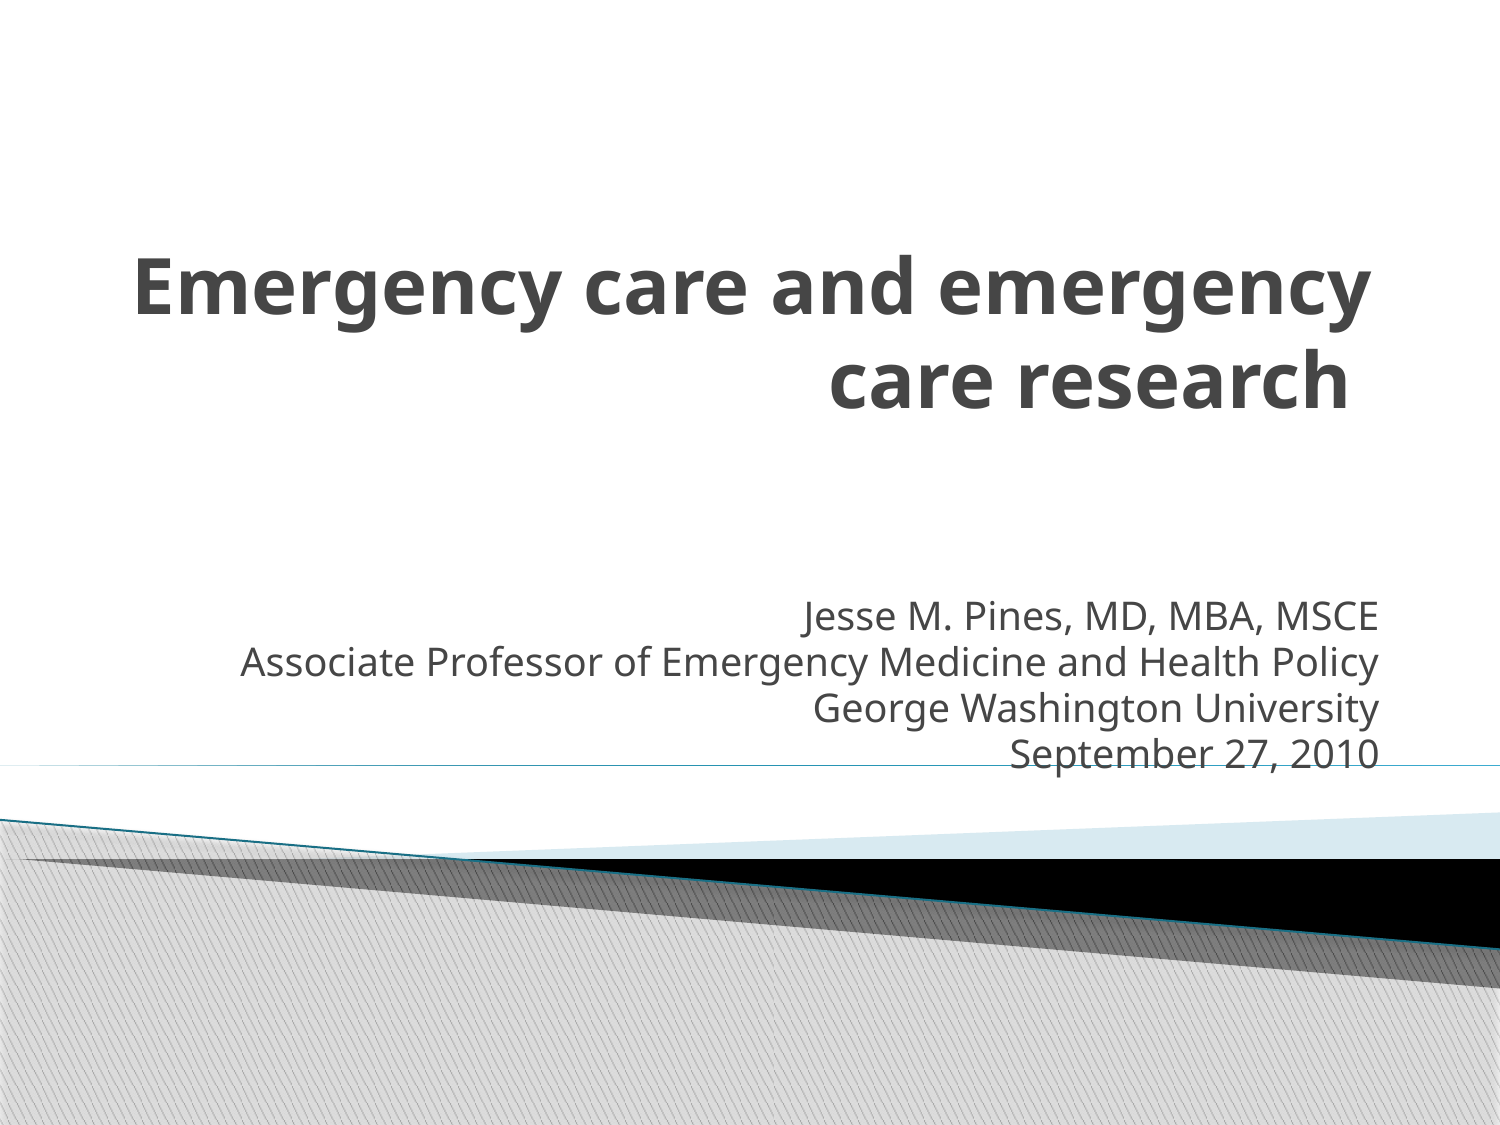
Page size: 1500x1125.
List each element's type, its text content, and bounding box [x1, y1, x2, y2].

picture [5, 859, 1500, 989]
subtitle Jesse M. Pines, MD, MBA, MSCE Associate Professor of Emergency Medicine and Health Policy George Washington University September 27, 2010 [112, 592, 1388, 790]
title Emergency care and emergency care research [112, 224, 1388, 526]
